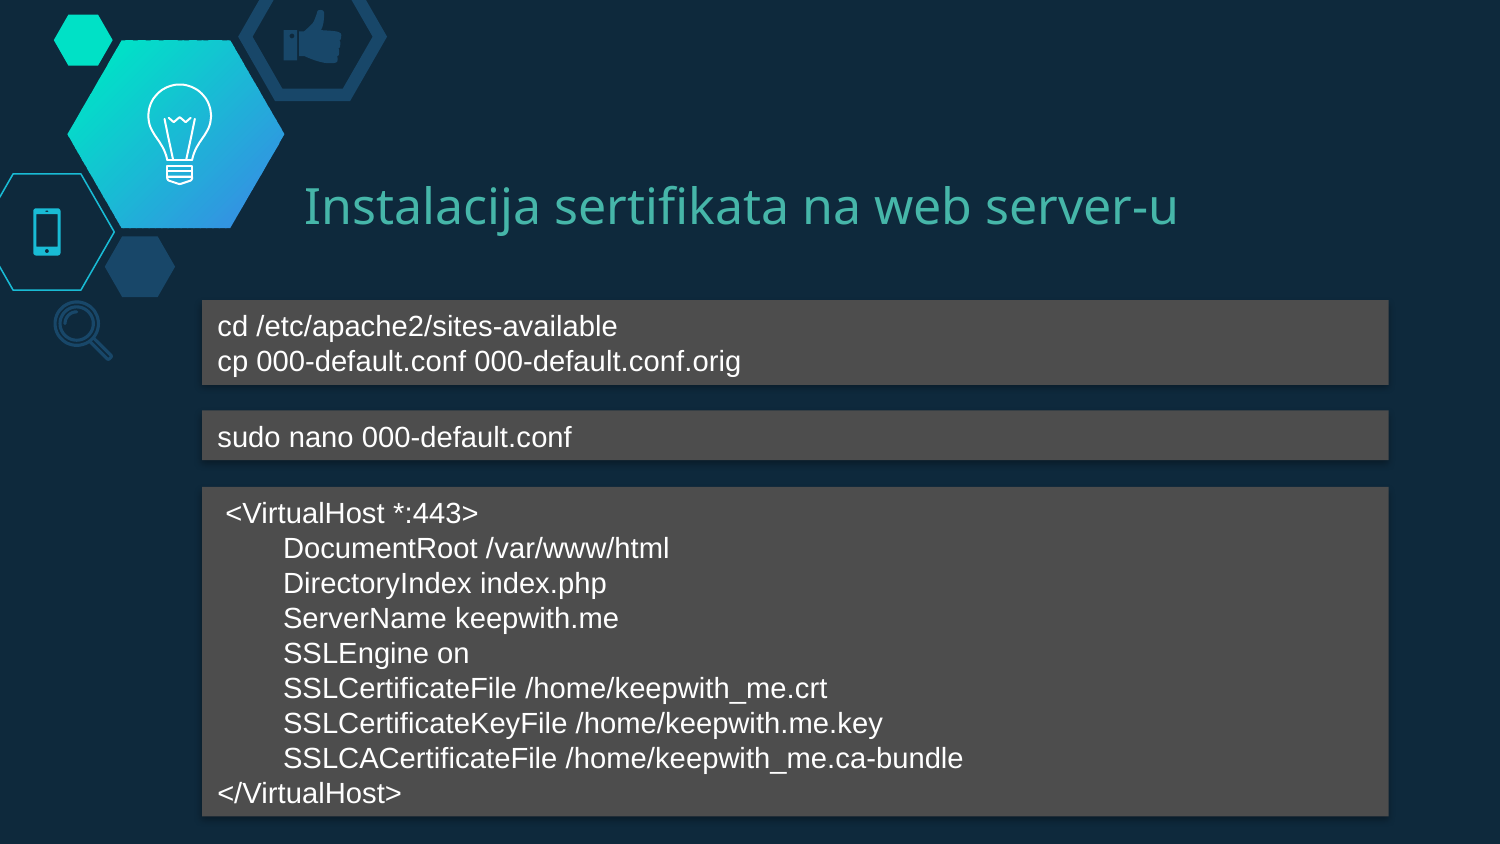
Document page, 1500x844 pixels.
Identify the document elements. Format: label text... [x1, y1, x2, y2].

text_box sudo nano 000-default.conf [202, 410, 1389, 461]
text_box Instalacija sertifikata na web server-u [289, 166, 1426, 242]
text_box cd /etc/apache2/sites-available cp 000-default.conf 000-default.conf.orig [202, 300, 1389, 385]
text_box <VirtualHost *:443> DocumentRoot /var/www/html DirectoryIndex index.php ServerName keepwith.me SSLEngine on SSLCertificateFile /home/keepwith_me.crt SSLCertificateKeyFile /home/keepwith.me.key SSLCACertificateFile /home/keepwith_me.ca-bundle </VirtualHost> [202, 486, 1389, 817]
